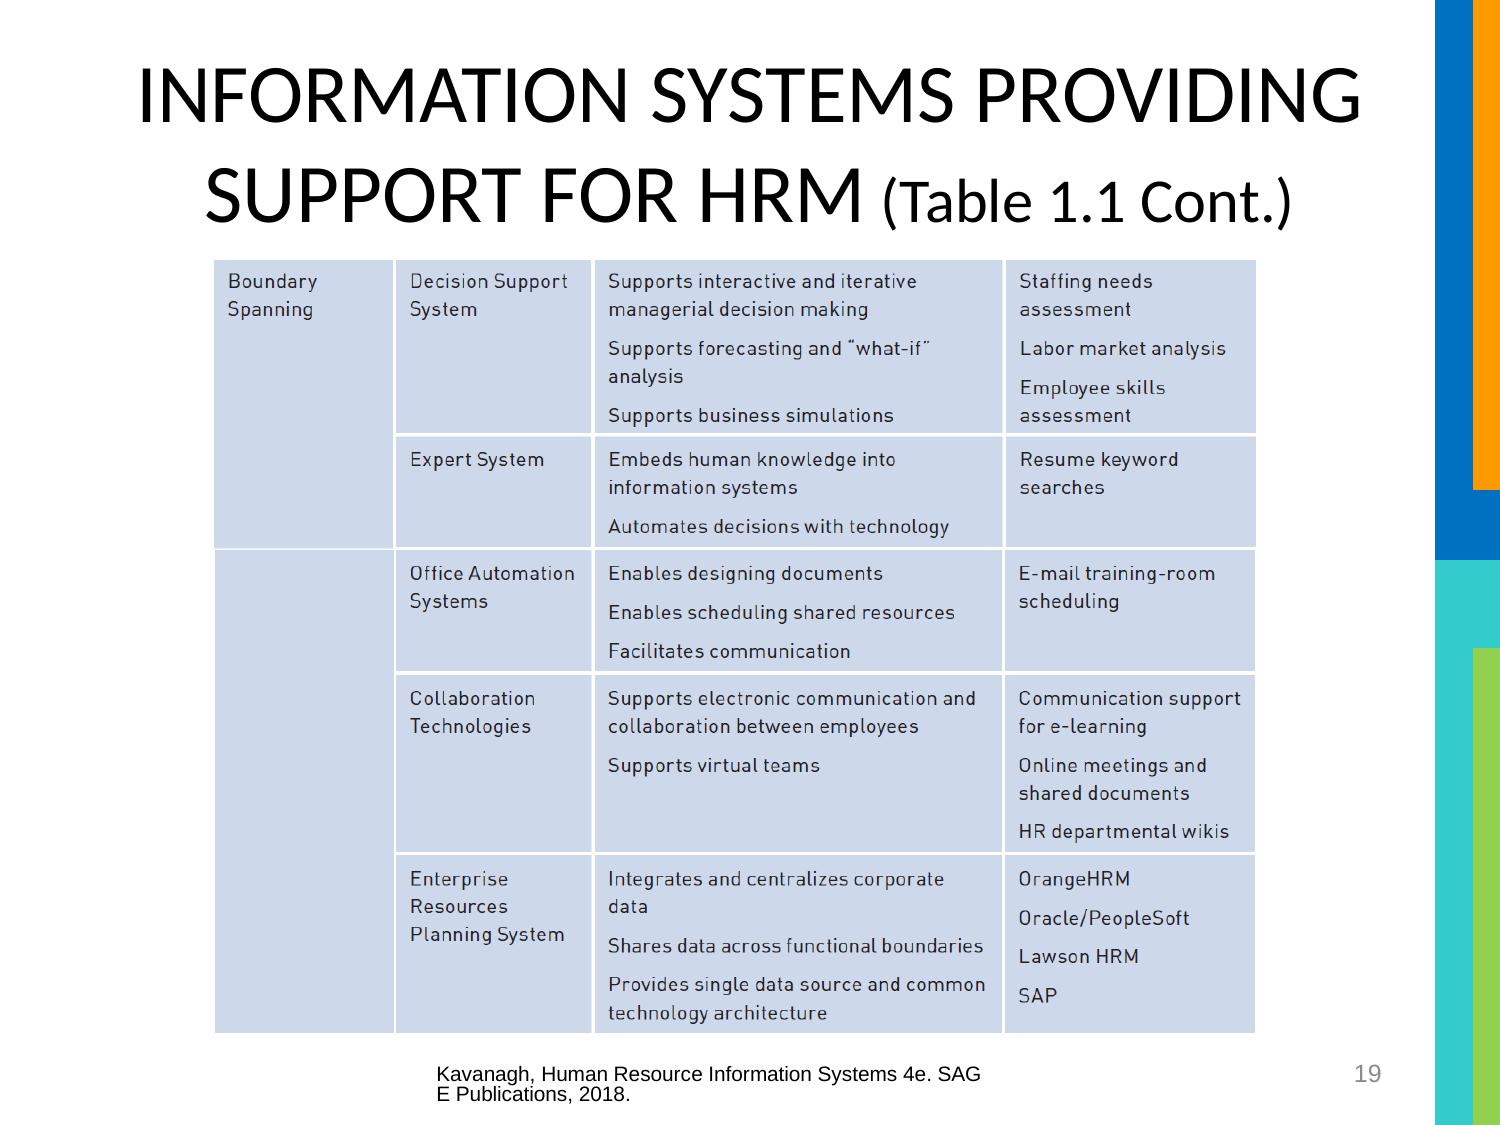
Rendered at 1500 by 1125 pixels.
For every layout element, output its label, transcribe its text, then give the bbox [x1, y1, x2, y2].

footer Kavanagh, Human Resource Information Systems 4e. SAGE Publications, 2018. [421, 1044, 1004, 1103]
slide_number 19 [1059, 1042, 1397, 1103]
title INFORMATION SYSTEMS PROVIDING SUPPORT FOR HRM (Table 1.1 Cont.) [75, 45, 1425, 233]
picture [213, 550, 1259, 1036]
picture [209, 256, 1257, 549]
